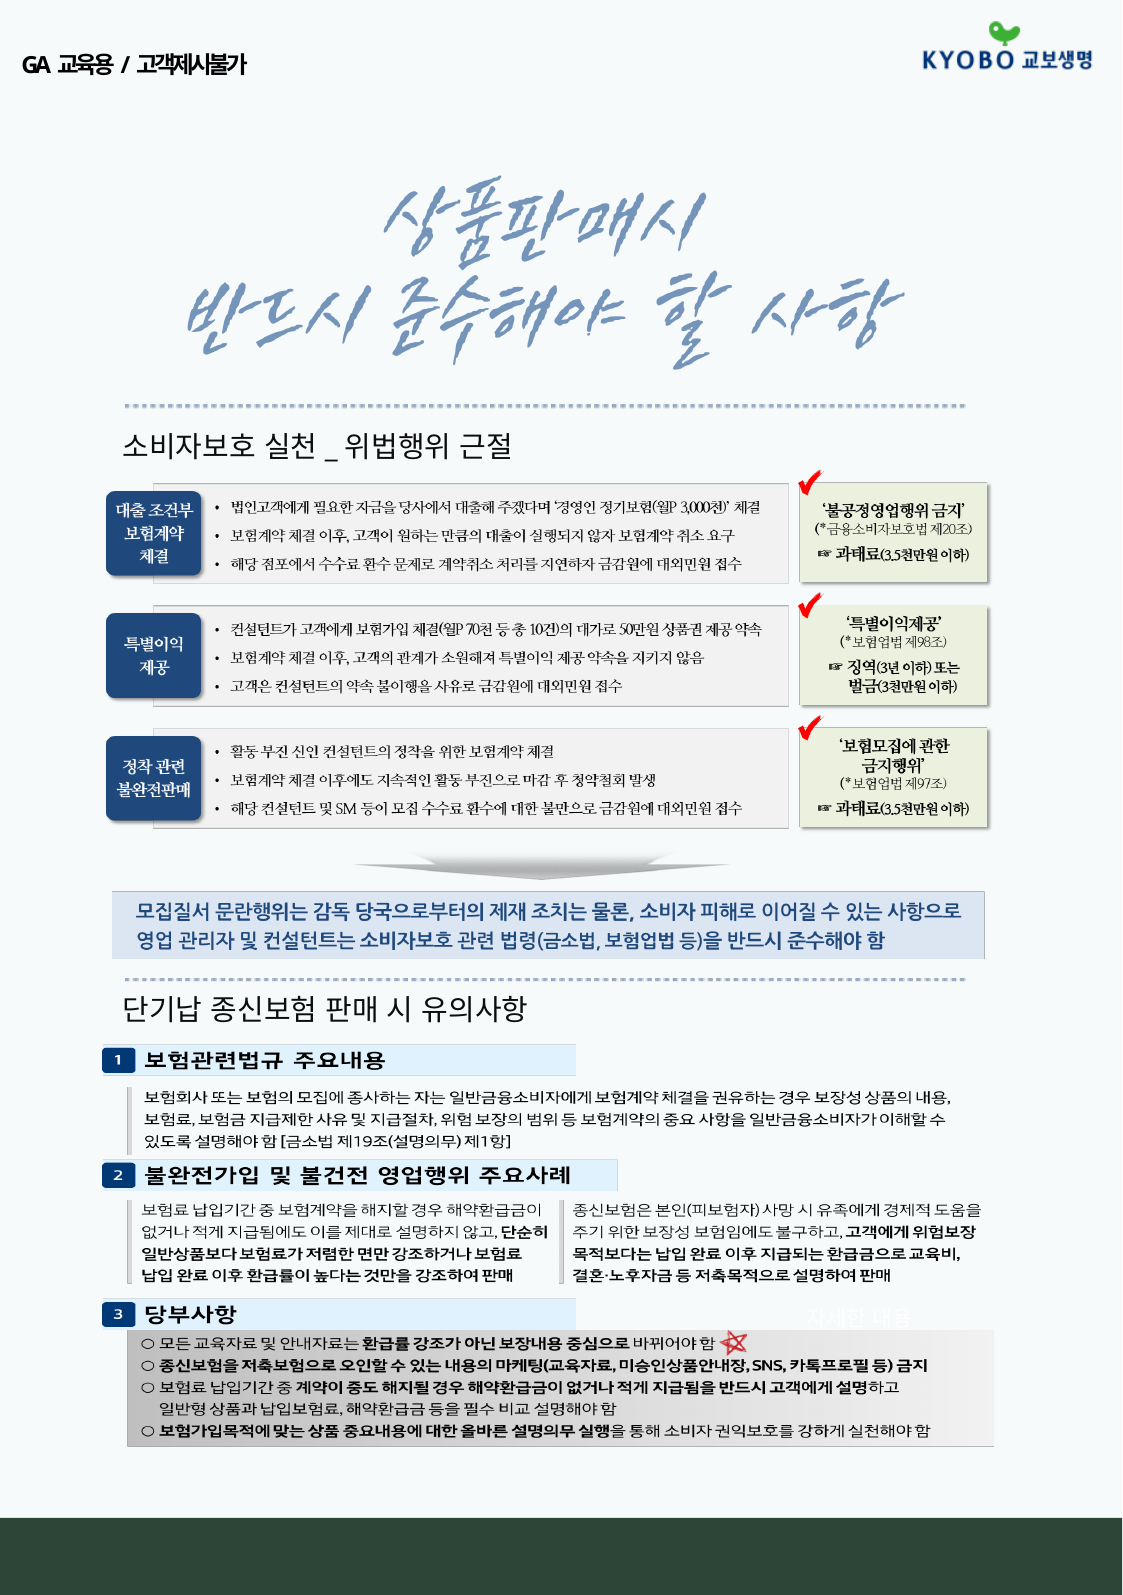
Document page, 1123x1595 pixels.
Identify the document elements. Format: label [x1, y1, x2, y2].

text_box [0, 0, 1123, 1595]
